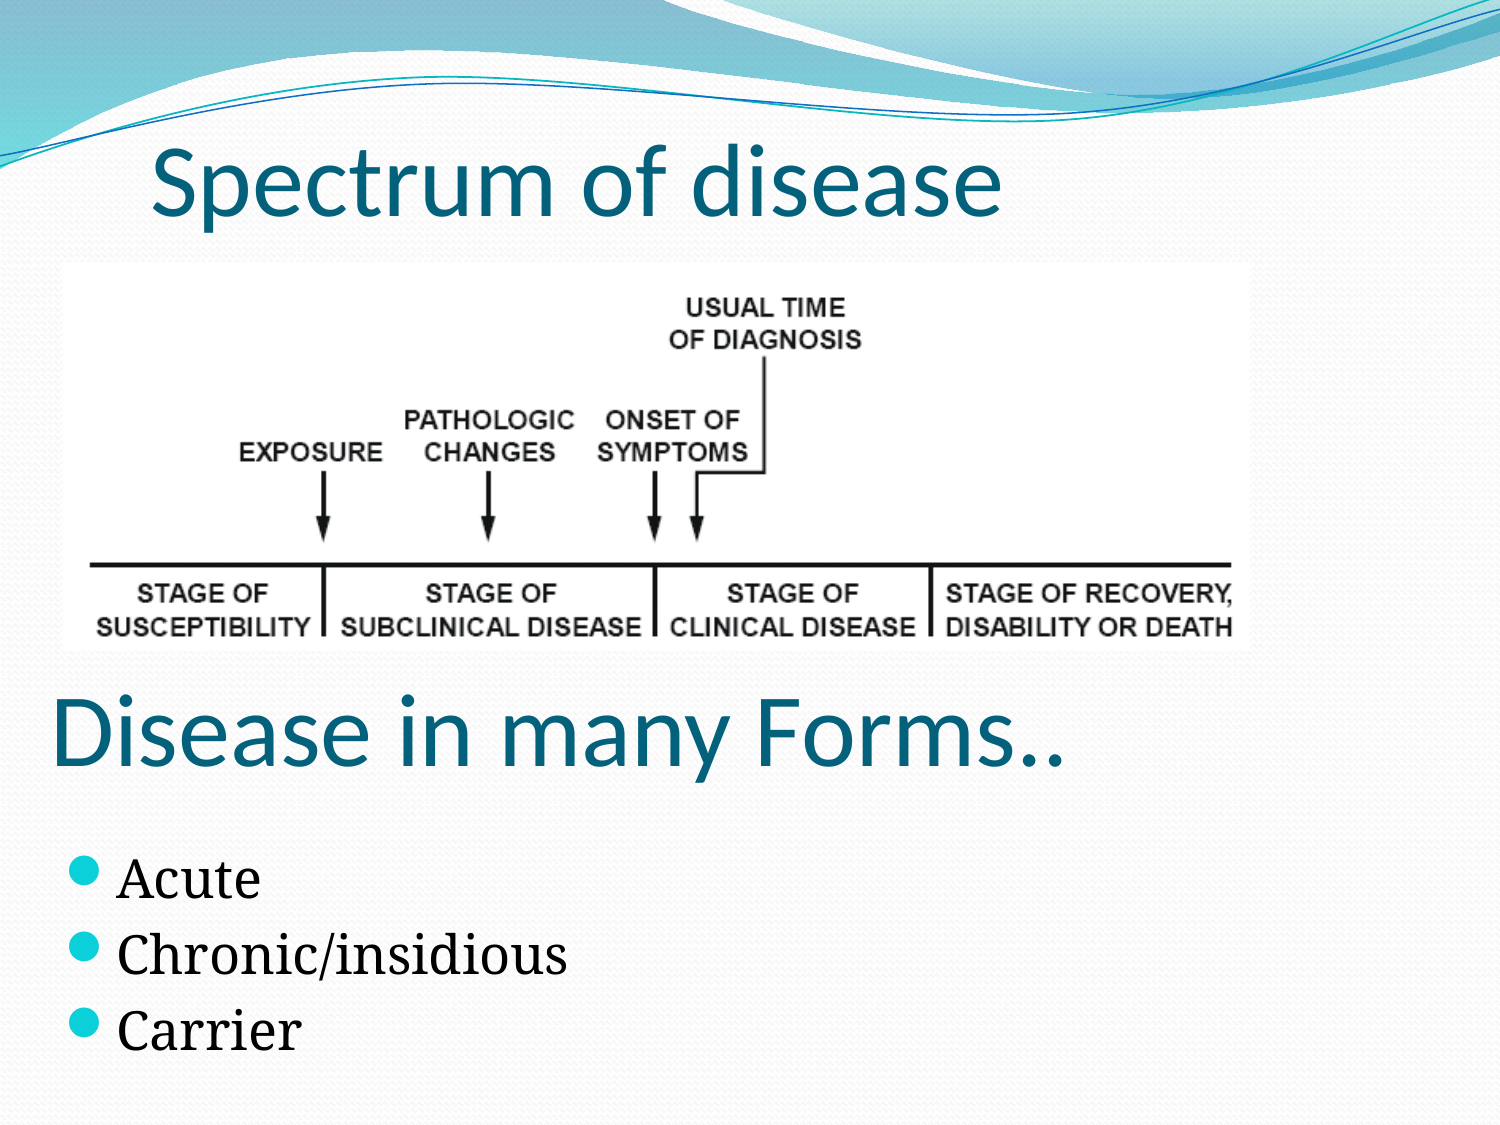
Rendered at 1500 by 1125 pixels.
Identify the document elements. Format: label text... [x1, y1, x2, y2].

title Disease in many Forms.. [50, 600, 1400, 788]
text_box Spectrum of disease [149, 50, 1500, 238]
list Acute Chronic/insidious Carrier [50, 837, 1400, 1125]
picture [62, 262, 1251, 652]
